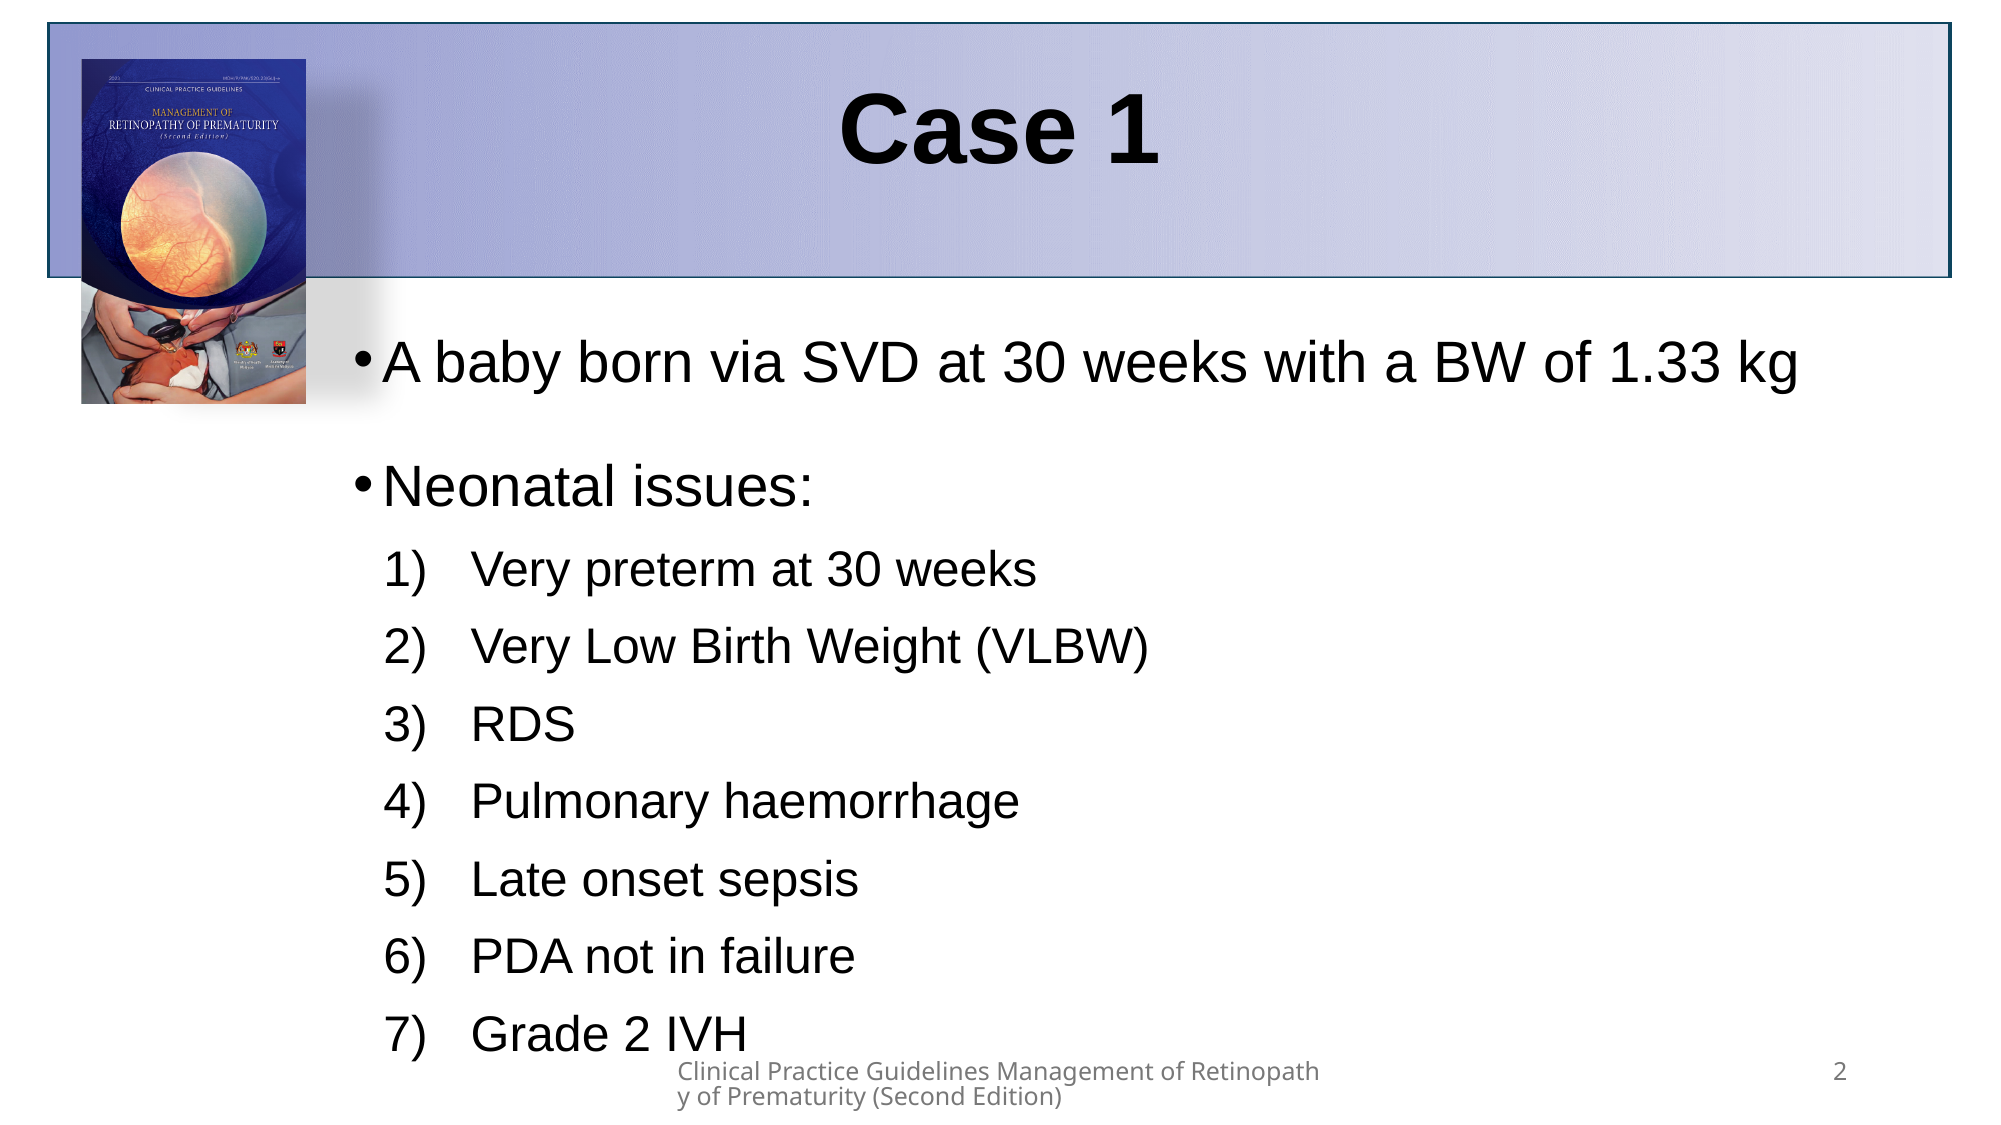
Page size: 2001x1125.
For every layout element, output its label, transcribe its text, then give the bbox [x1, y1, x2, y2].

footer Clinical Practice Guidelines Management of Retinopathy of Prematurity (Second Edition) [662, 1042, 1338, 1103]
slide_number 2 [1412, 1042, 1863, 1103]
picture [47, 21, 1953, 405]
text_box A baby born via SVD at 30 weeks with a BW of 1.33 kg Neonatal issues: Very preterm at 30 weeks Very Low Birth Weight (VLBW) RDS Pulmonary haemorrhage Late onset sepsis PDA not in failure Grade 2 IVH [338, 316, 1854, 1073]
